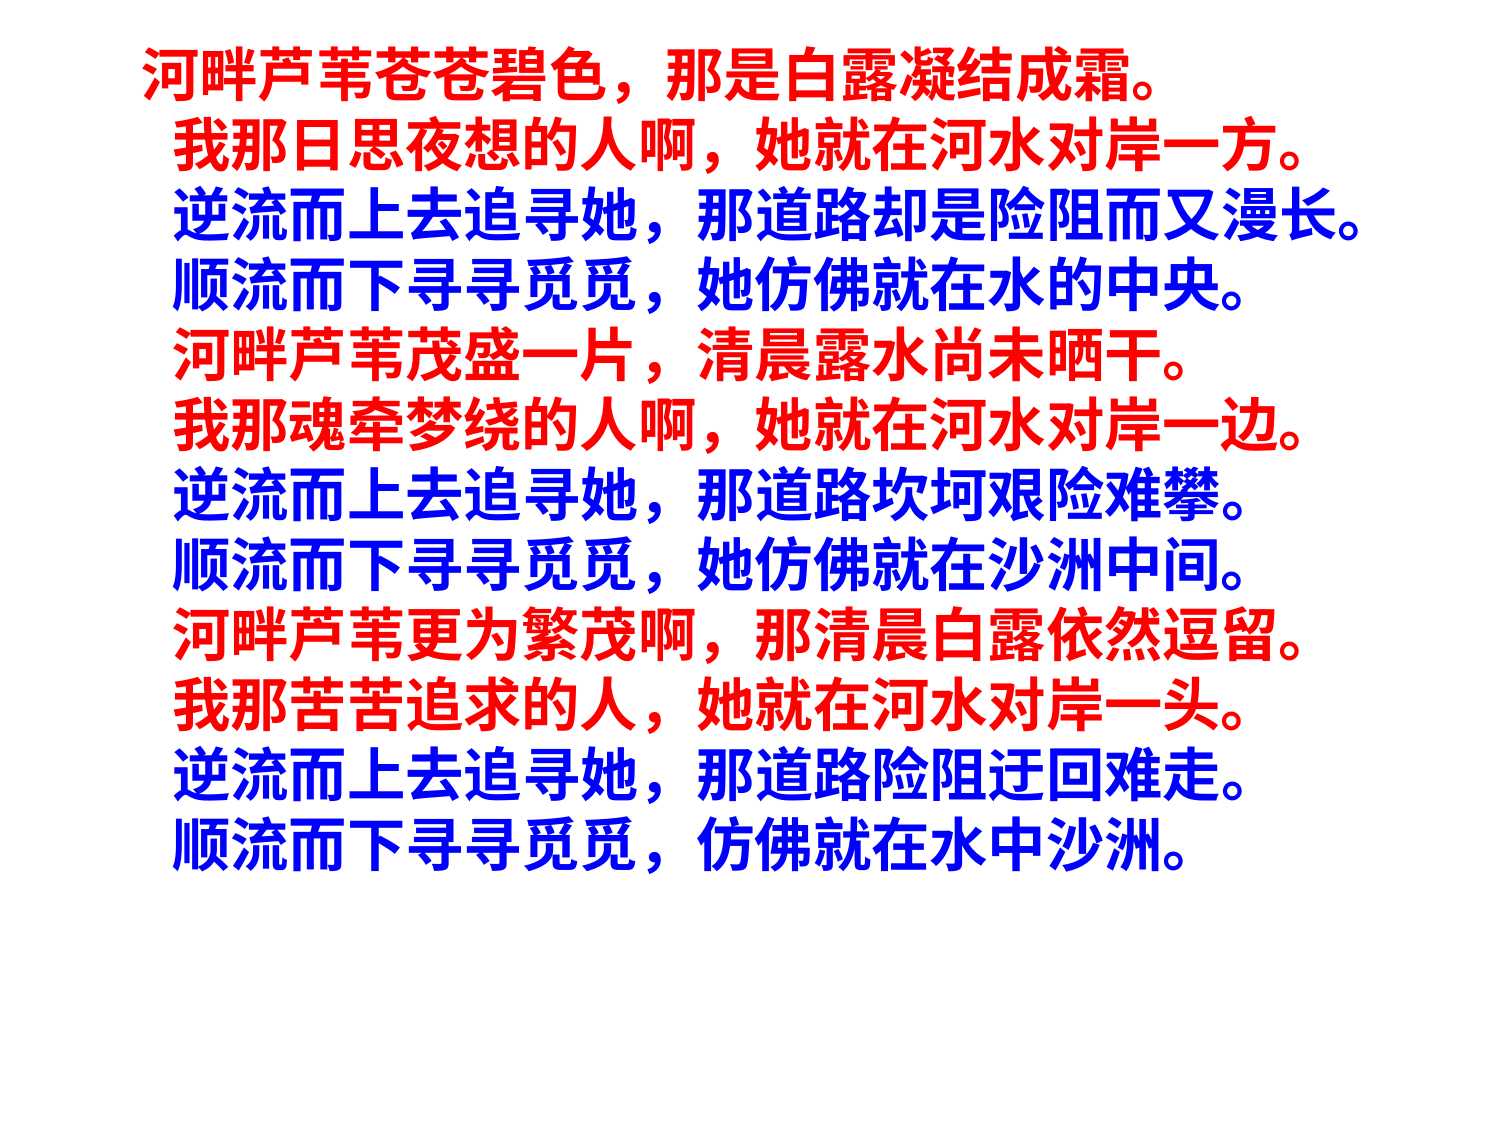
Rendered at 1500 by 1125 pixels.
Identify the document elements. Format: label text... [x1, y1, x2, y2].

text_box 河畔芦苇苍苍碧色，那是白露凝结成霜。 我那日思夜想的人啊，她就在河水对岸一方。 逆流而上去追寻她，那道路却是险阻而又漫长。 顺流而下寻寻觅觅，她仿佛就在水的中央。 河畔芦苇茂盛一片，清晨露水尚未晒干。 我那魂牵梦绕的人啊，她就在河水对岸一边。 逆流而上去追寻她，那道路坎坷艰险难攀。 顺流而下寻寻觅觅，她仿佛就在沙洲中间。 河畔芦苇更为繁茂啊，那清晨白露依然逗留。 我那苦苦追求的人，她就在河水对岸一头。 逆流而上去追寻她，那道路险阻迂回难走。 顺流而下寻寻觅觅，仿佛就在水中沙洲。 [41, 30, 1459, 886]
